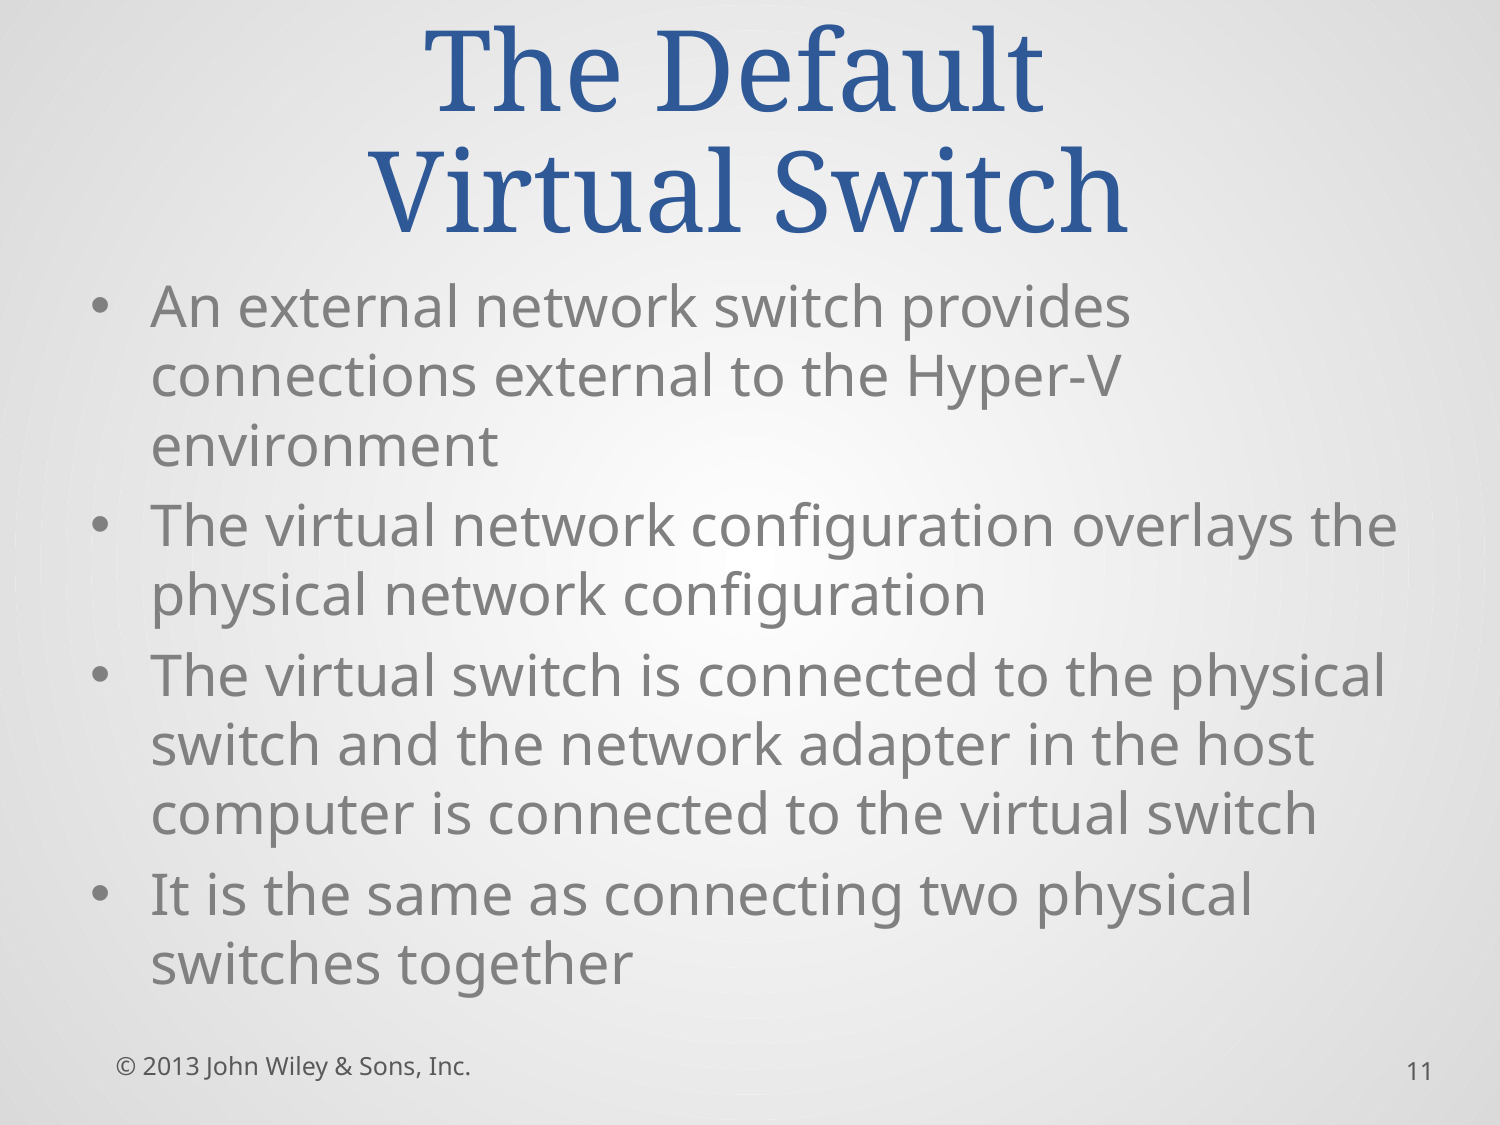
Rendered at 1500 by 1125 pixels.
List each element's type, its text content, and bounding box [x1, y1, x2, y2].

list An external network switch provides connections external to the Hyper-V environment The virtual network configuration overlays the physical network configuration The virtual switch is connected to the physical switch and the network adapter in the host computer is connected to the virtual switch It is the same as connecting two physical switches together [75, 262, 1425, 1005]
footer © 2013 John Wiley & Sons, Inc. [108, 1037, 576, 1098]
title The Default Virtual Switch [75, 0, 1425, 262]
slide_number 11 [1401, 1042, 1494, 1103]
